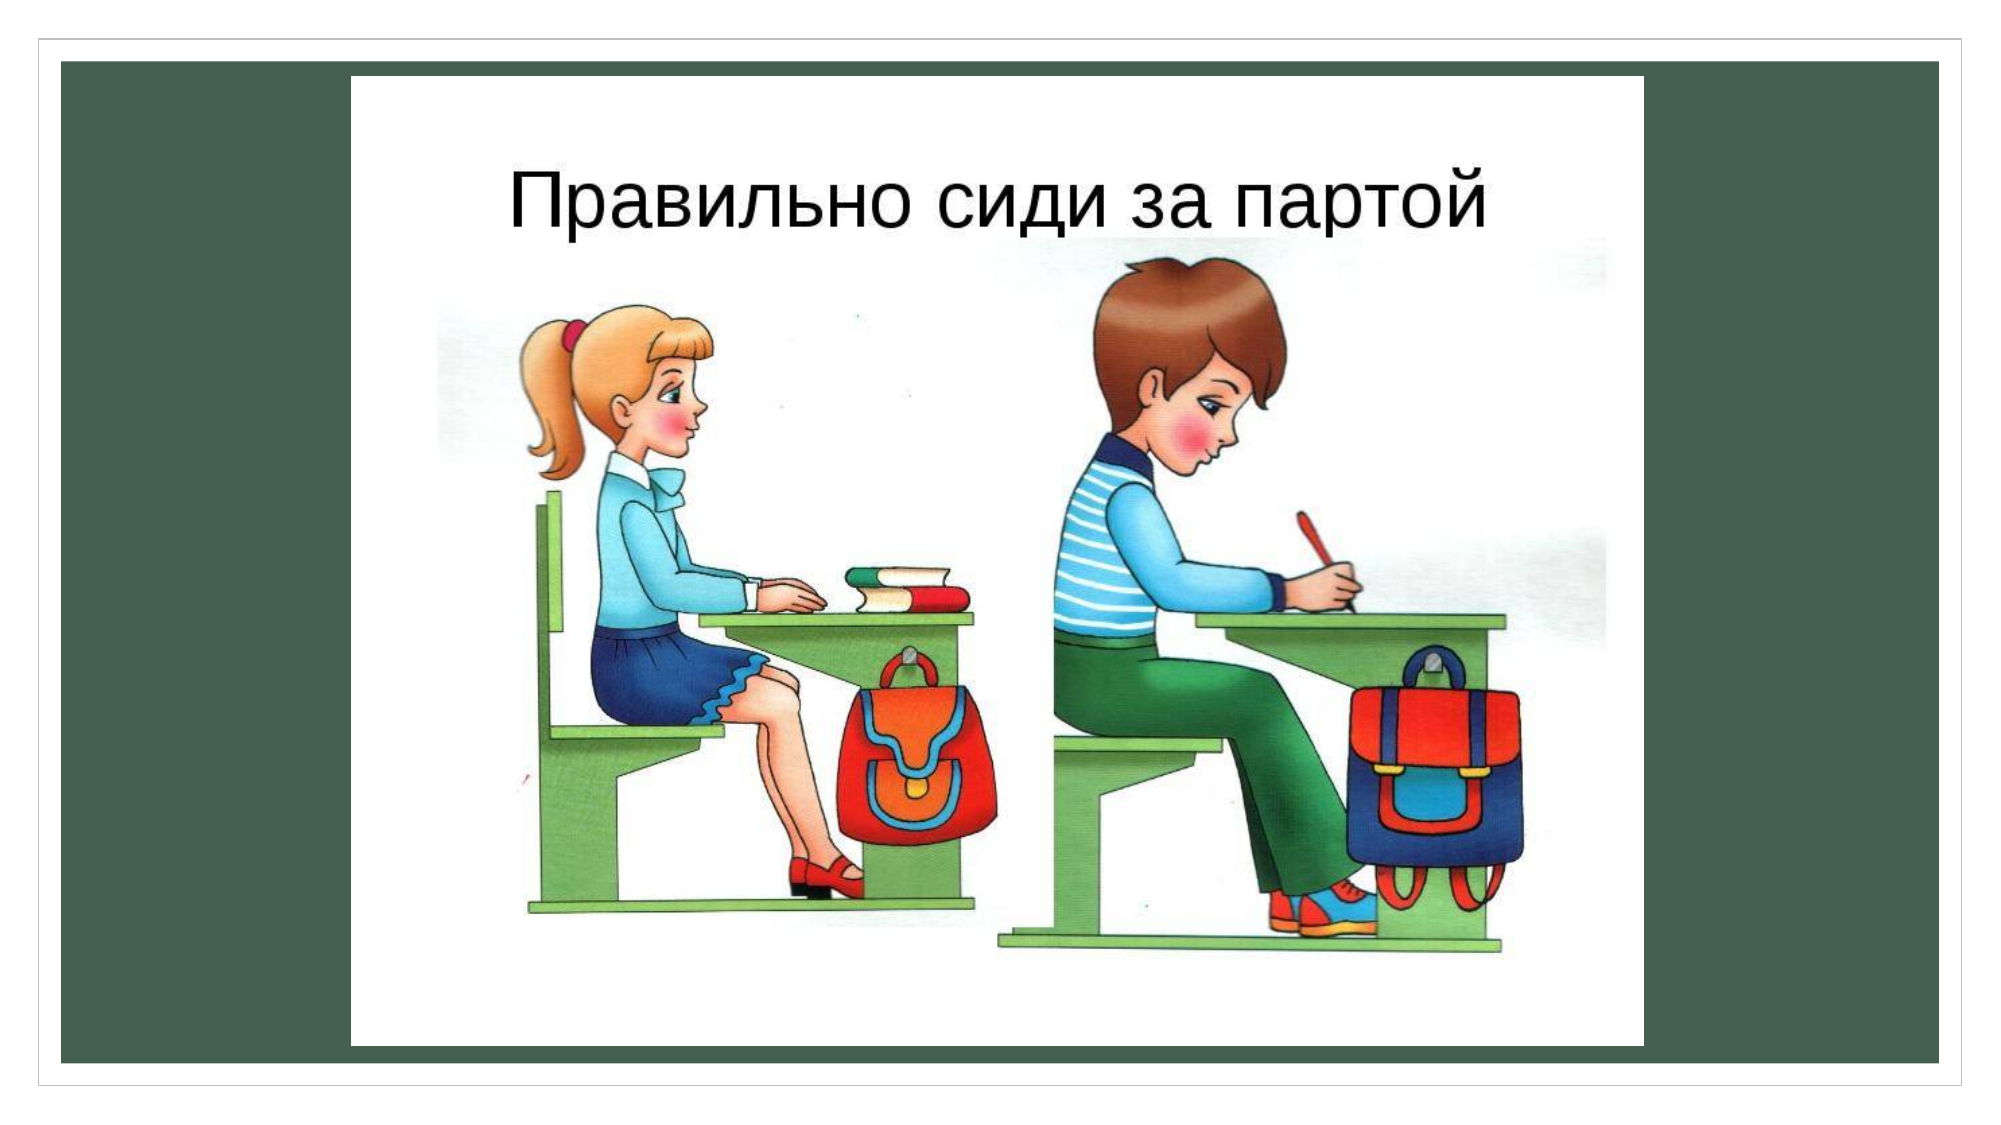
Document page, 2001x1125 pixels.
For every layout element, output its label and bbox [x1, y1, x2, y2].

picture [351, 76, 1644, 1046]
